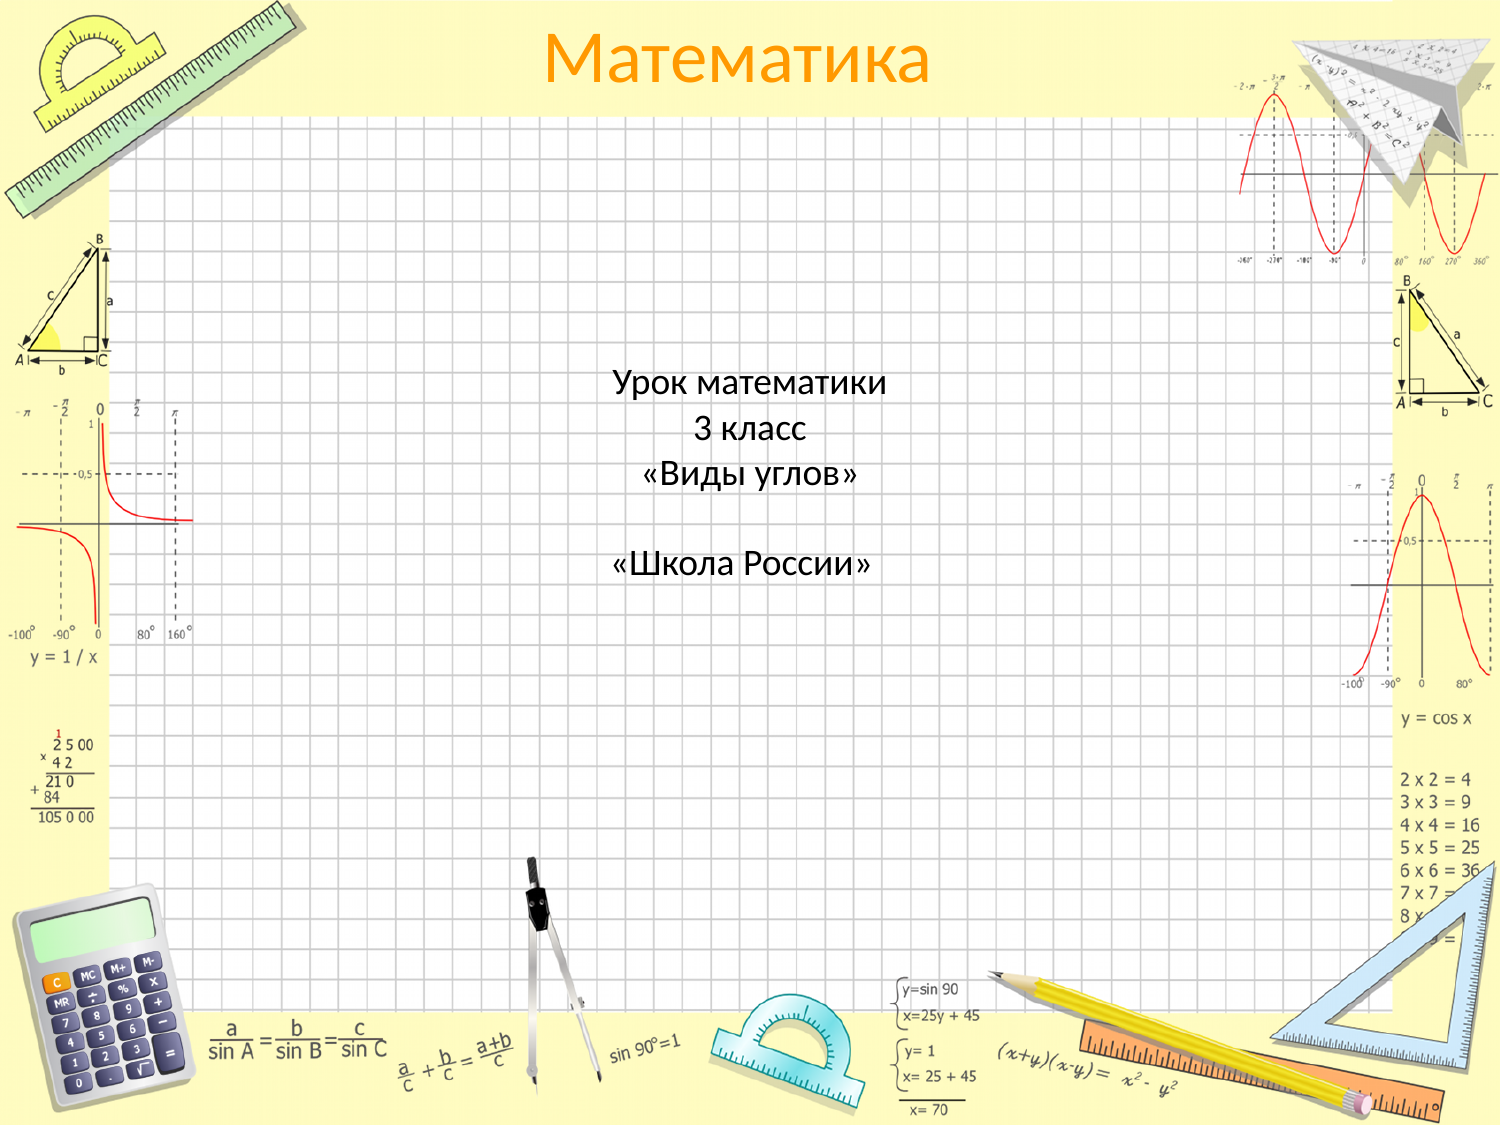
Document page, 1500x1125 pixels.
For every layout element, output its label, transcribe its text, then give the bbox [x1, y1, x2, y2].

picture [0, 0, 1500, 1125]
title Урок математики 3 класс «Виды углов» «Школа России» [112, 349, 1388, 591]
